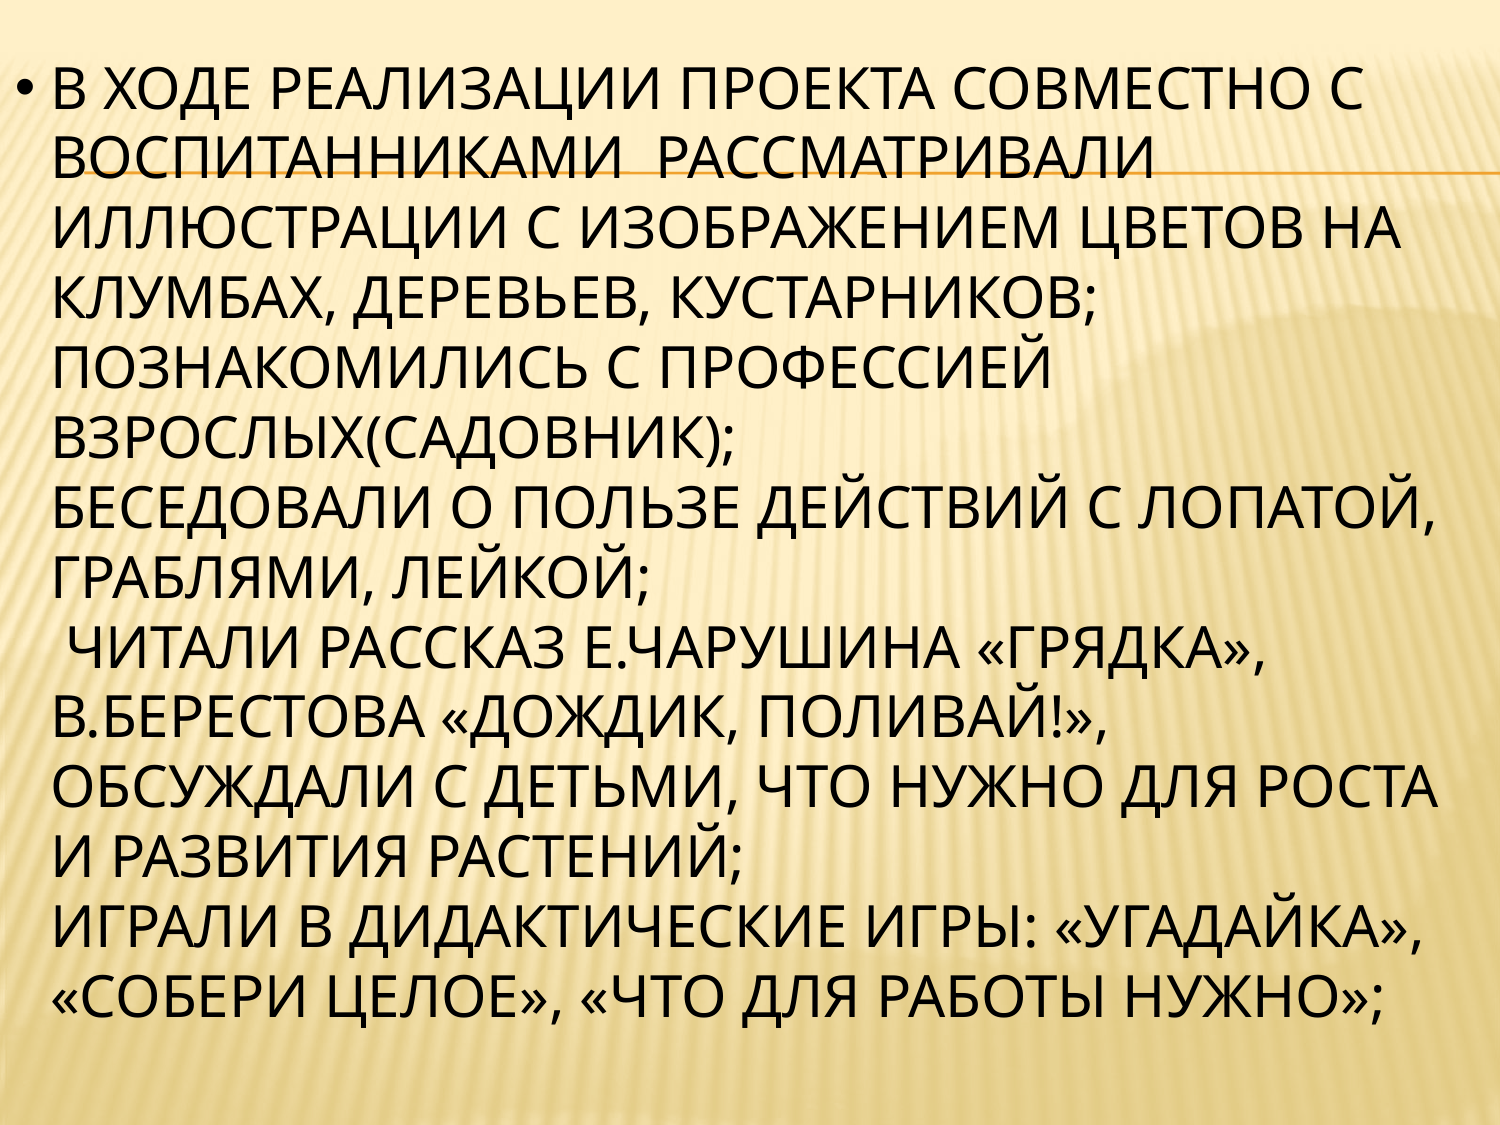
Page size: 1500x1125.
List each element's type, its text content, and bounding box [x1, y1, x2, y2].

title В ходе реализации проекта совместно с воспитанниками рассматривали иллюстрации с изображением цветов на клумбах, деревьев, кустарников; познакомились с профессией взрослых(садовник); беседовали о пользе действий с лопатой, граблями, лейкой; читали рассказ Е.Чарушина «Грядка», В.Берестова «Дождик, поливай!», обсуждали с детьми, что нужно для роста и развития растений; играли в дидактические игры: «Угадайка», «Собери целое», «Что для работы нужно»; [0, 0, 1500, 1080]
